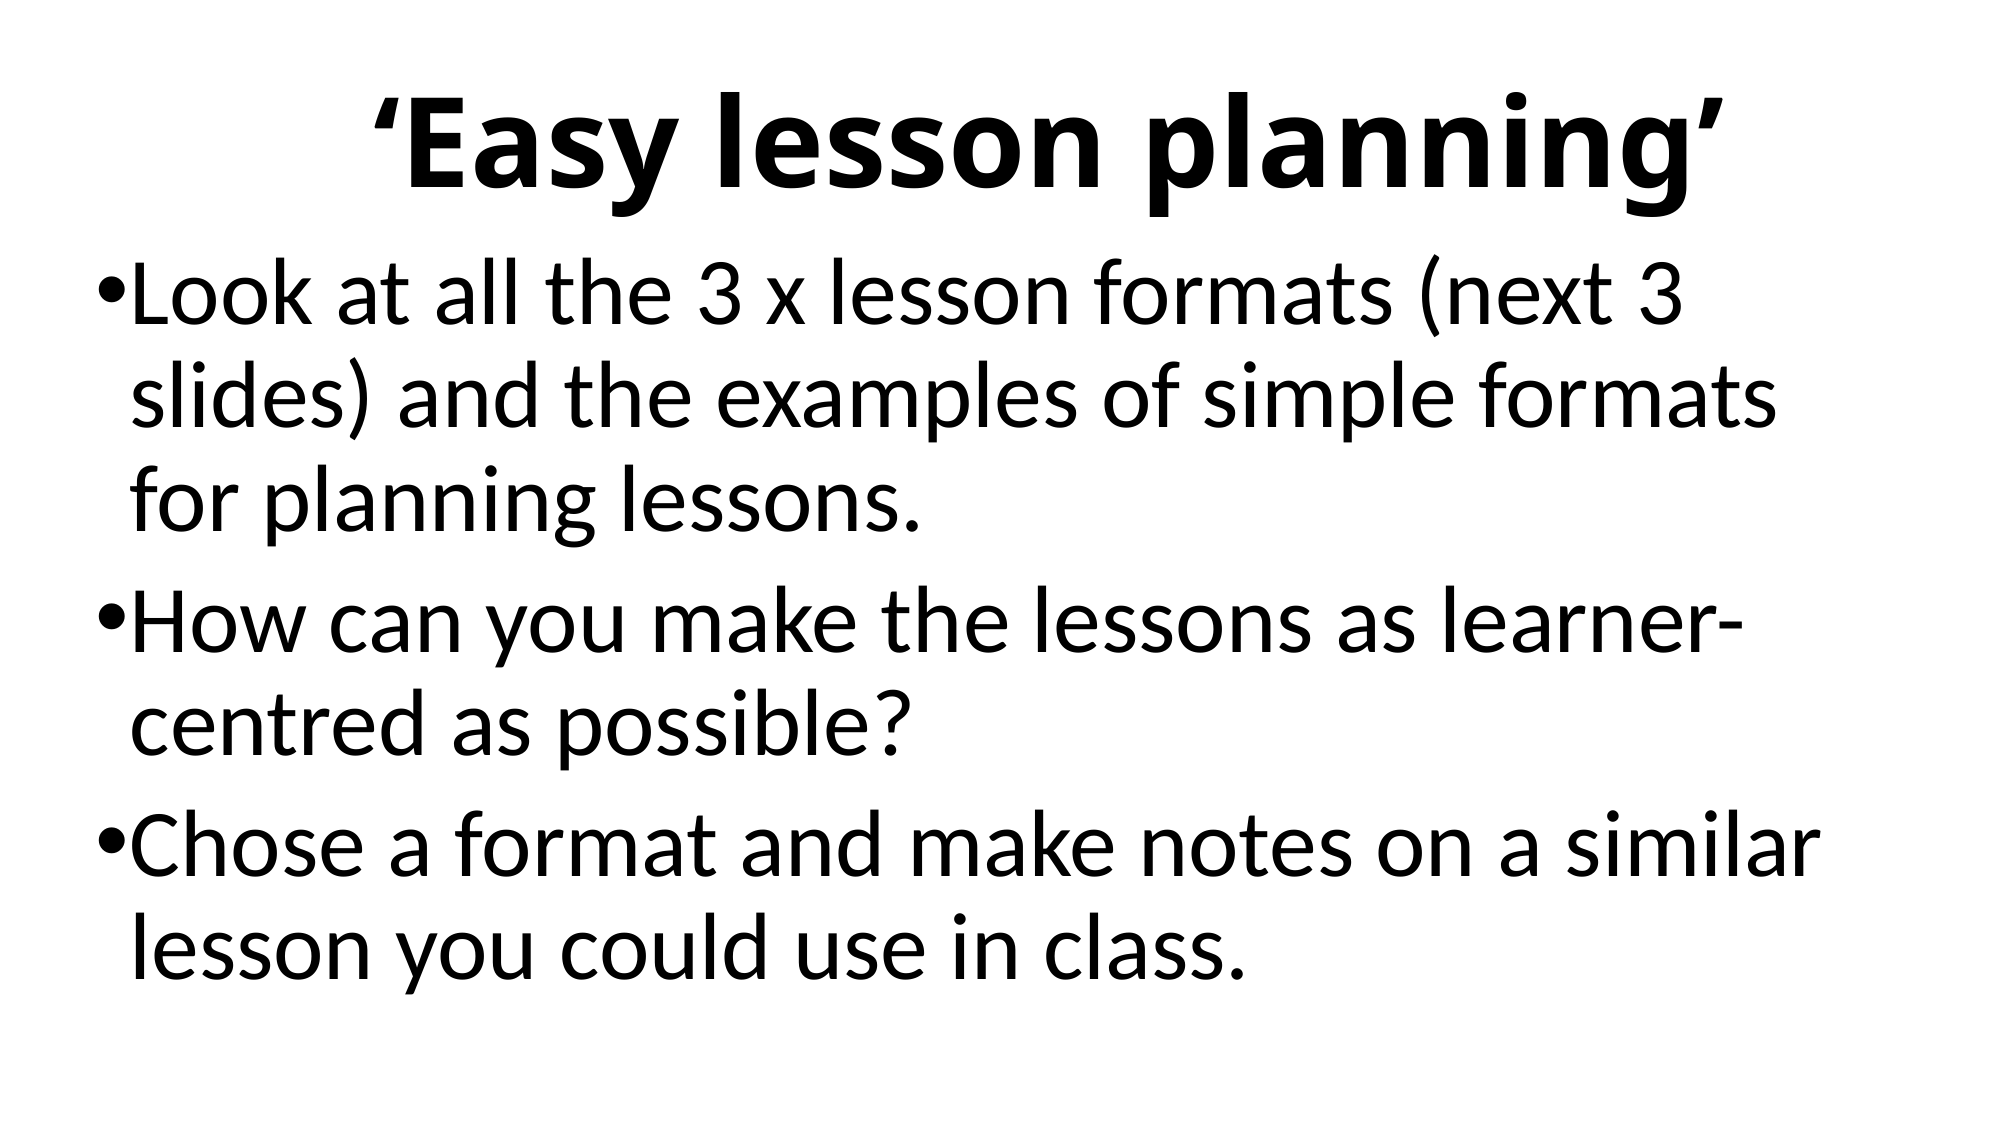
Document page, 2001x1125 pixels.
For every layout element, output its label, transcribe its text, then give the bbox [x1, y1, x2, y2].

list Look at all the 3 x lesson formats (next 3 slides) and the examples of simple formats for planning lessons. How can you make the lessons as learner-centred as possible? Chose a format and make notes on a similar lesson you could use in class. [80, 234, 1863, 1014]
title ‘Easy lesson planning’ [358, 59, 1863, 234]
